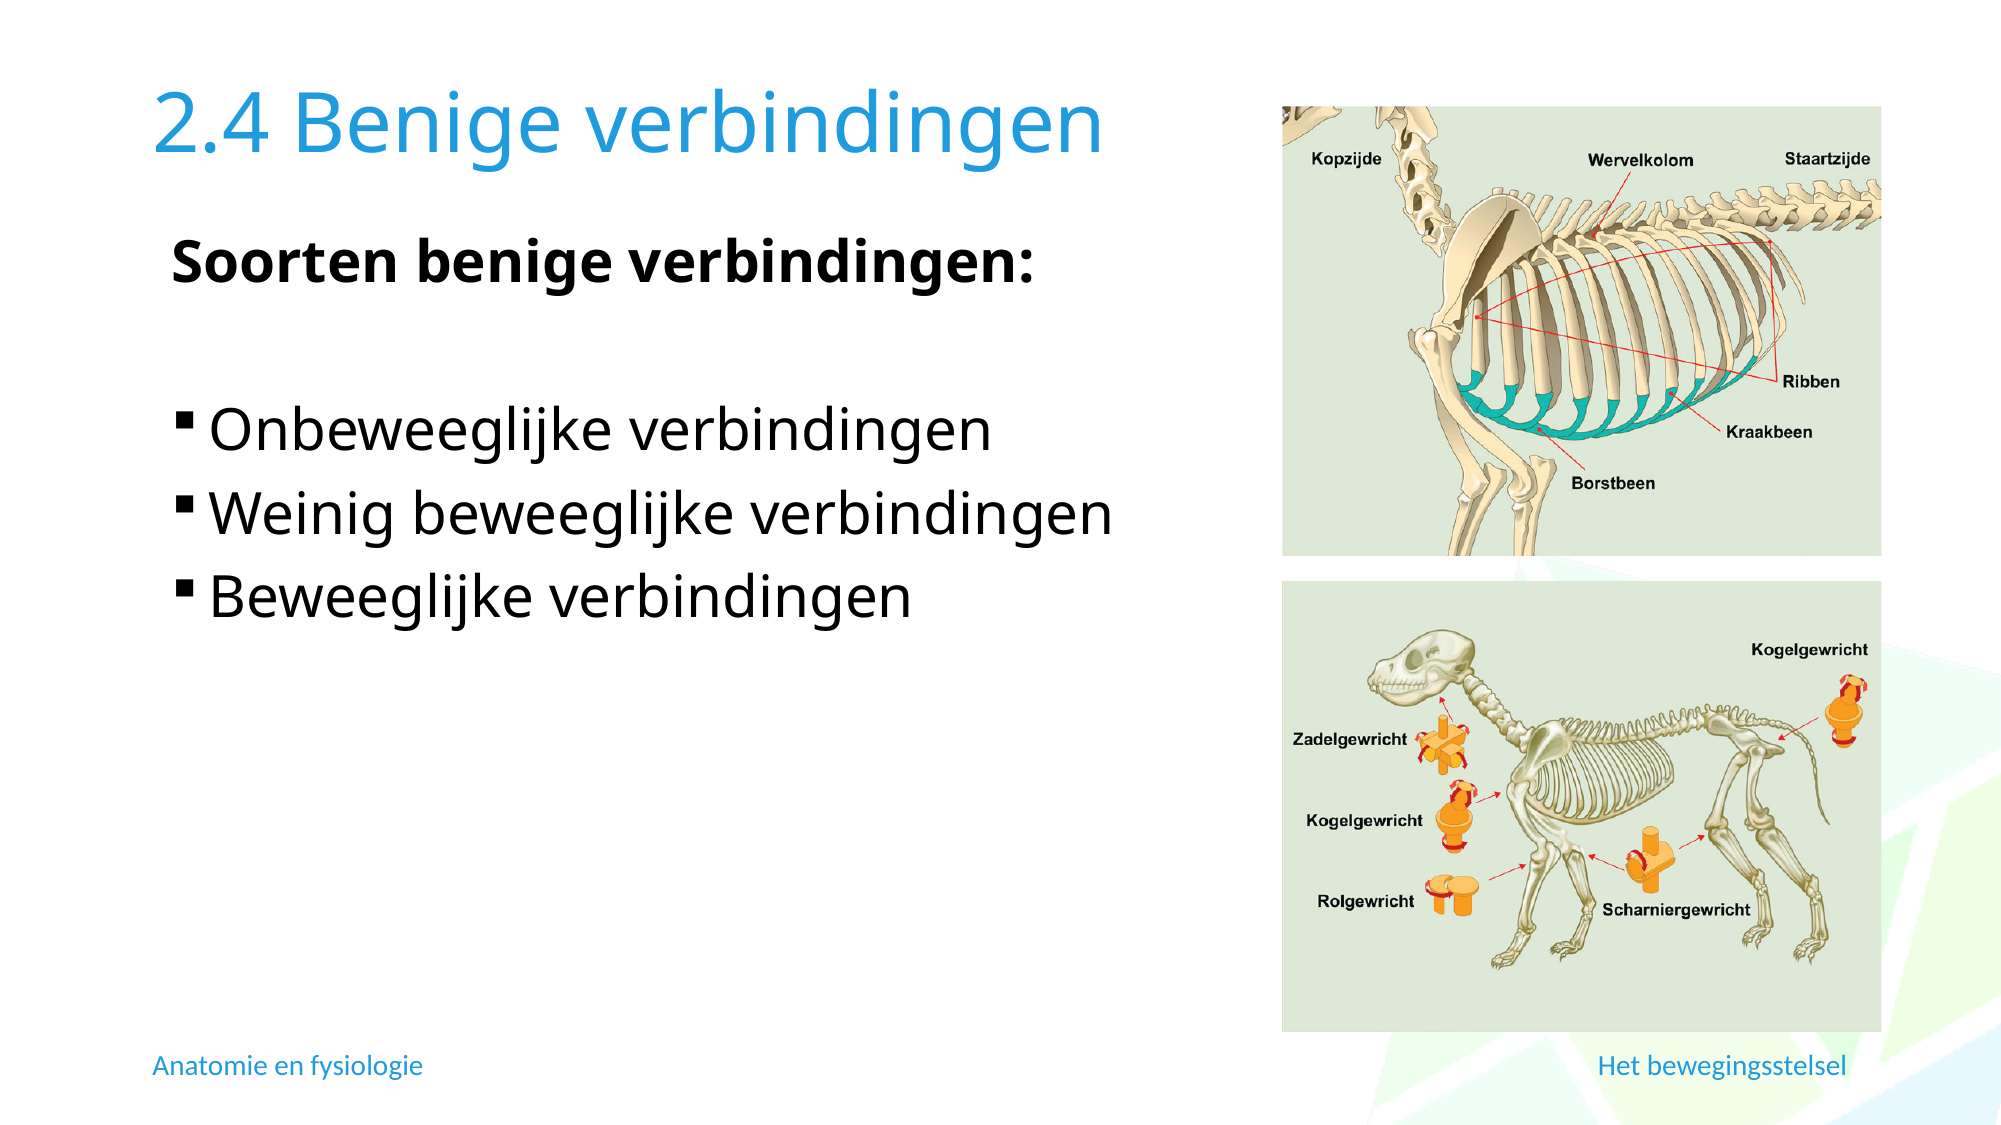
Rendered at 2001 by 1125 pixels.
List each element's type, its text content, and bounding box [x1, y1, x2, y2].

list Soorten benige verbindingen: Onbeweeglijke verbindingen Weinig beweeglijke verbindingen Beweeglijke verbindingen [156, 224, 1882, 939]
picture [1282, 106, 1882, 556]
picture [1282, 581, 1882, 1032]
list Anatomie en fysiologie [137, 1042, 588, 1103]
list Het bewegingsstelsel [1412, 1042, 1863, 1103]
title 2.4 Benige verbindingen [137, 59, 1863, 191]
